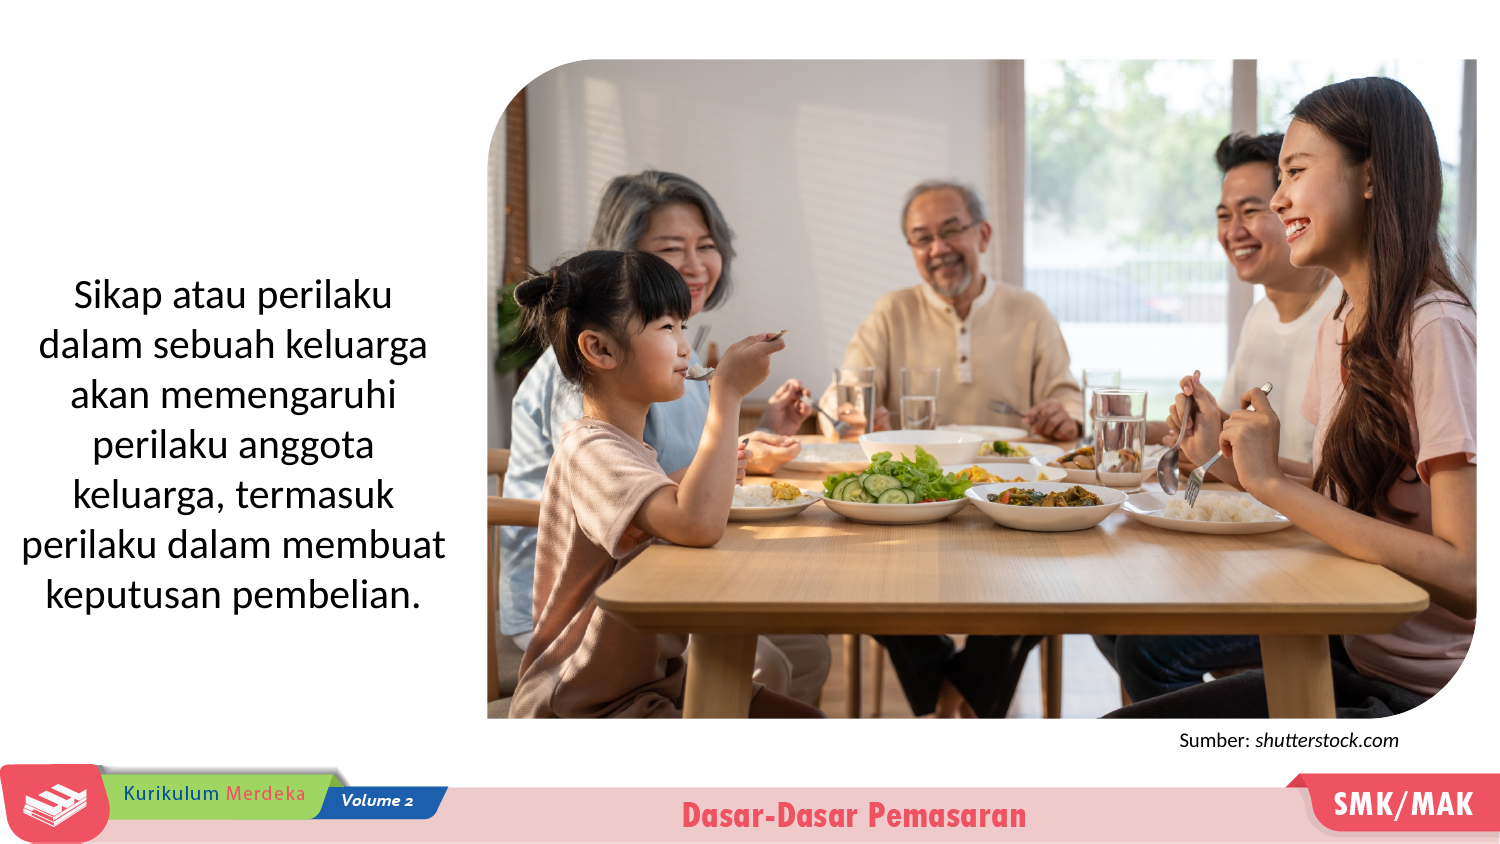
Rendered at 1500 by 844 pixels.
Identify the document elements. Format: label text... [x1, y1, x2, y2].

text_box Sumber: shutterstock.com [1164, 727, 1414, 759]
picture [0, 764, 1500, 844]
picture [487, 59, 1477, 719]
text_box Sikap atau perilaku dalam sebuah keluarga akan memengaruhi perilaku anggota keluarga, termasuk perilaku dalam membuat keputusan pembelian. [4, 259, 463, 625]
